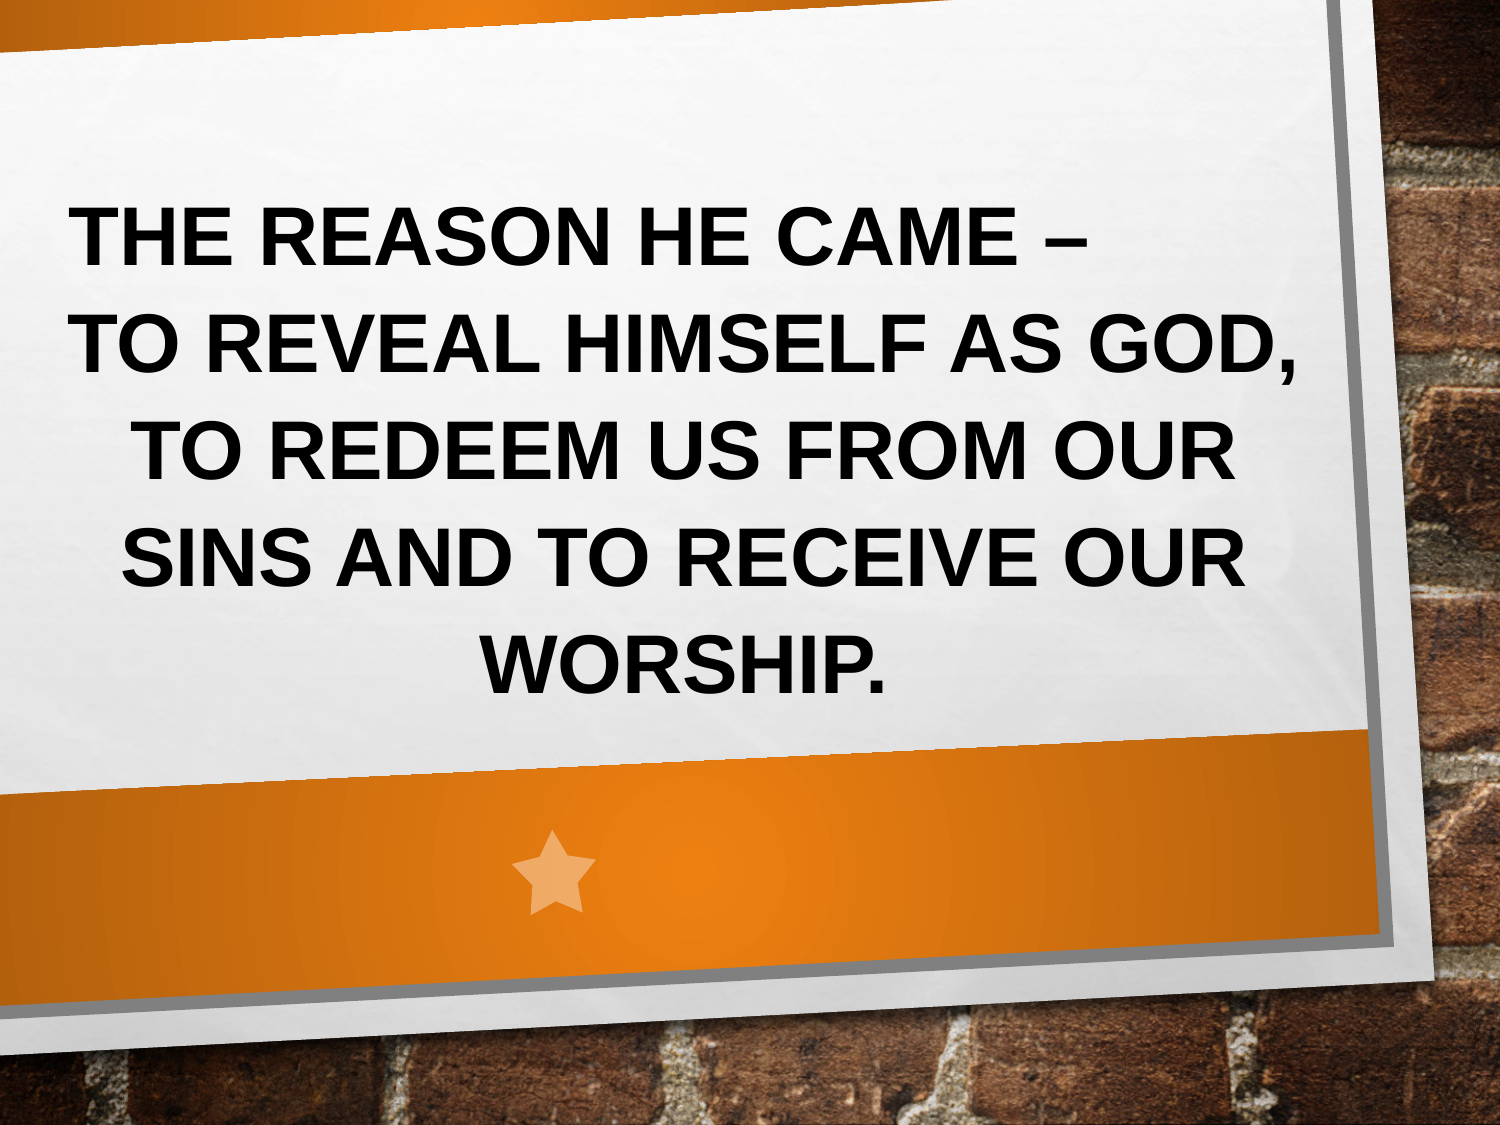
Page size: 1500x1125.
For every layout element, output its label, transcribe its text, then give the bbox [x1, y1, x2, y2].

text_box THE REASON HE CAME – TO REVEAL HIMSELF AS GOD, TO REDEEM US FROM OUR SINS AND TO RECEIVE OUR WORSHIP. [26, 168, 1342, 718]
picture [0, 0, 1500, 1125]
